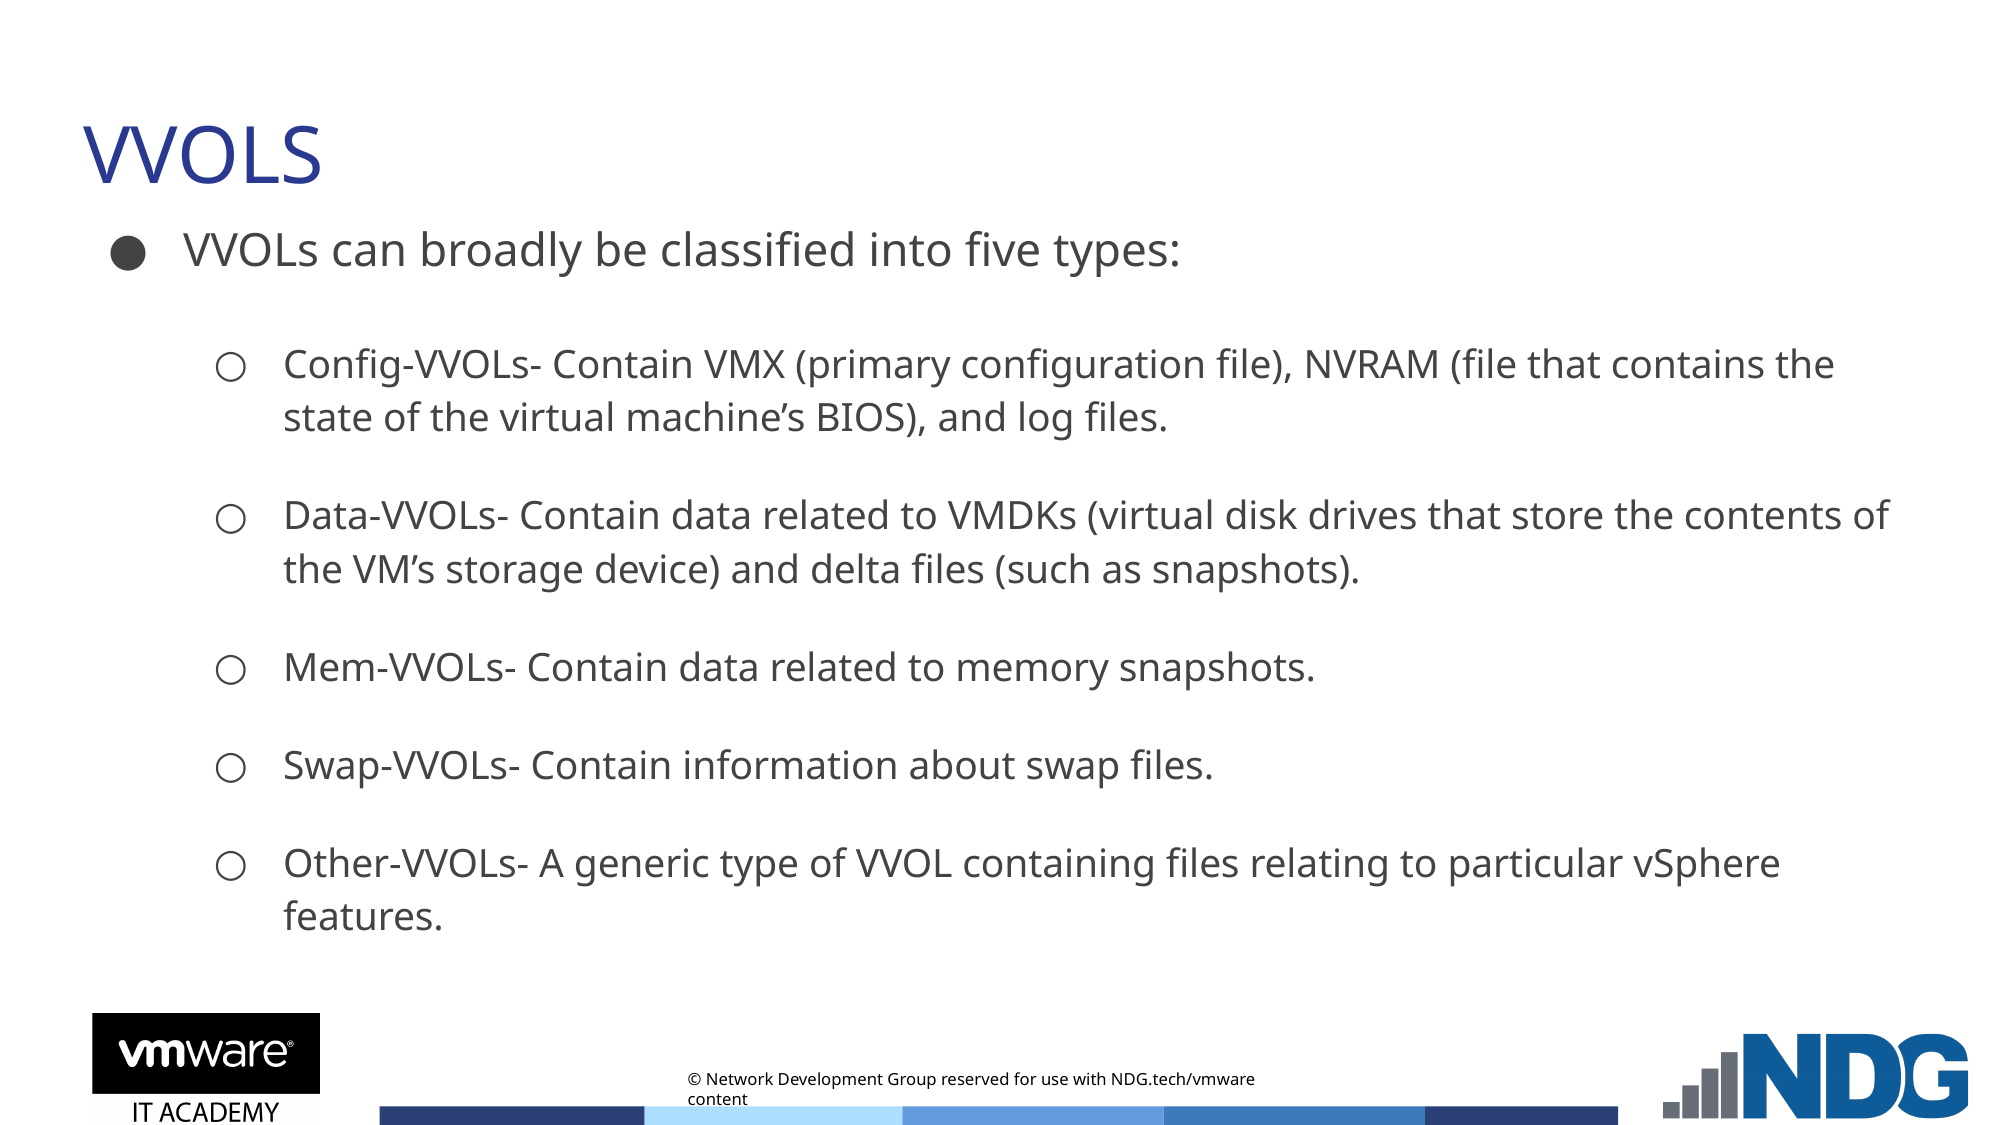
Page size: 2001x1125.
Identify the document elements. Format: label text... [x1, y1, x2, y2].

title VVOLS [68, 89, 1932, 197]
picture [92, 1013, 320, 1125]
picture [1648, 1026, 1984, 1125]
list VVOLs can broadly be classified into five types: Config-VVOLs- Contain VMX (primary configuration file), NVRAM (file that contains the state of the virtual machine’s BIOS), and log files. Data-VVOLs- Contain data related to VMDKs (virtual disk drives that store the contents of the VM’s storage device) and delta files (such as snapshots). Mem-VVOLs- Contain data related to memory snapshots. Swap-VVOLs- Contain information about swap files. Other-VVOLs- A generic type of VVOL containing files relating to particular vSphere features. [68, 197, 1932, 928]
